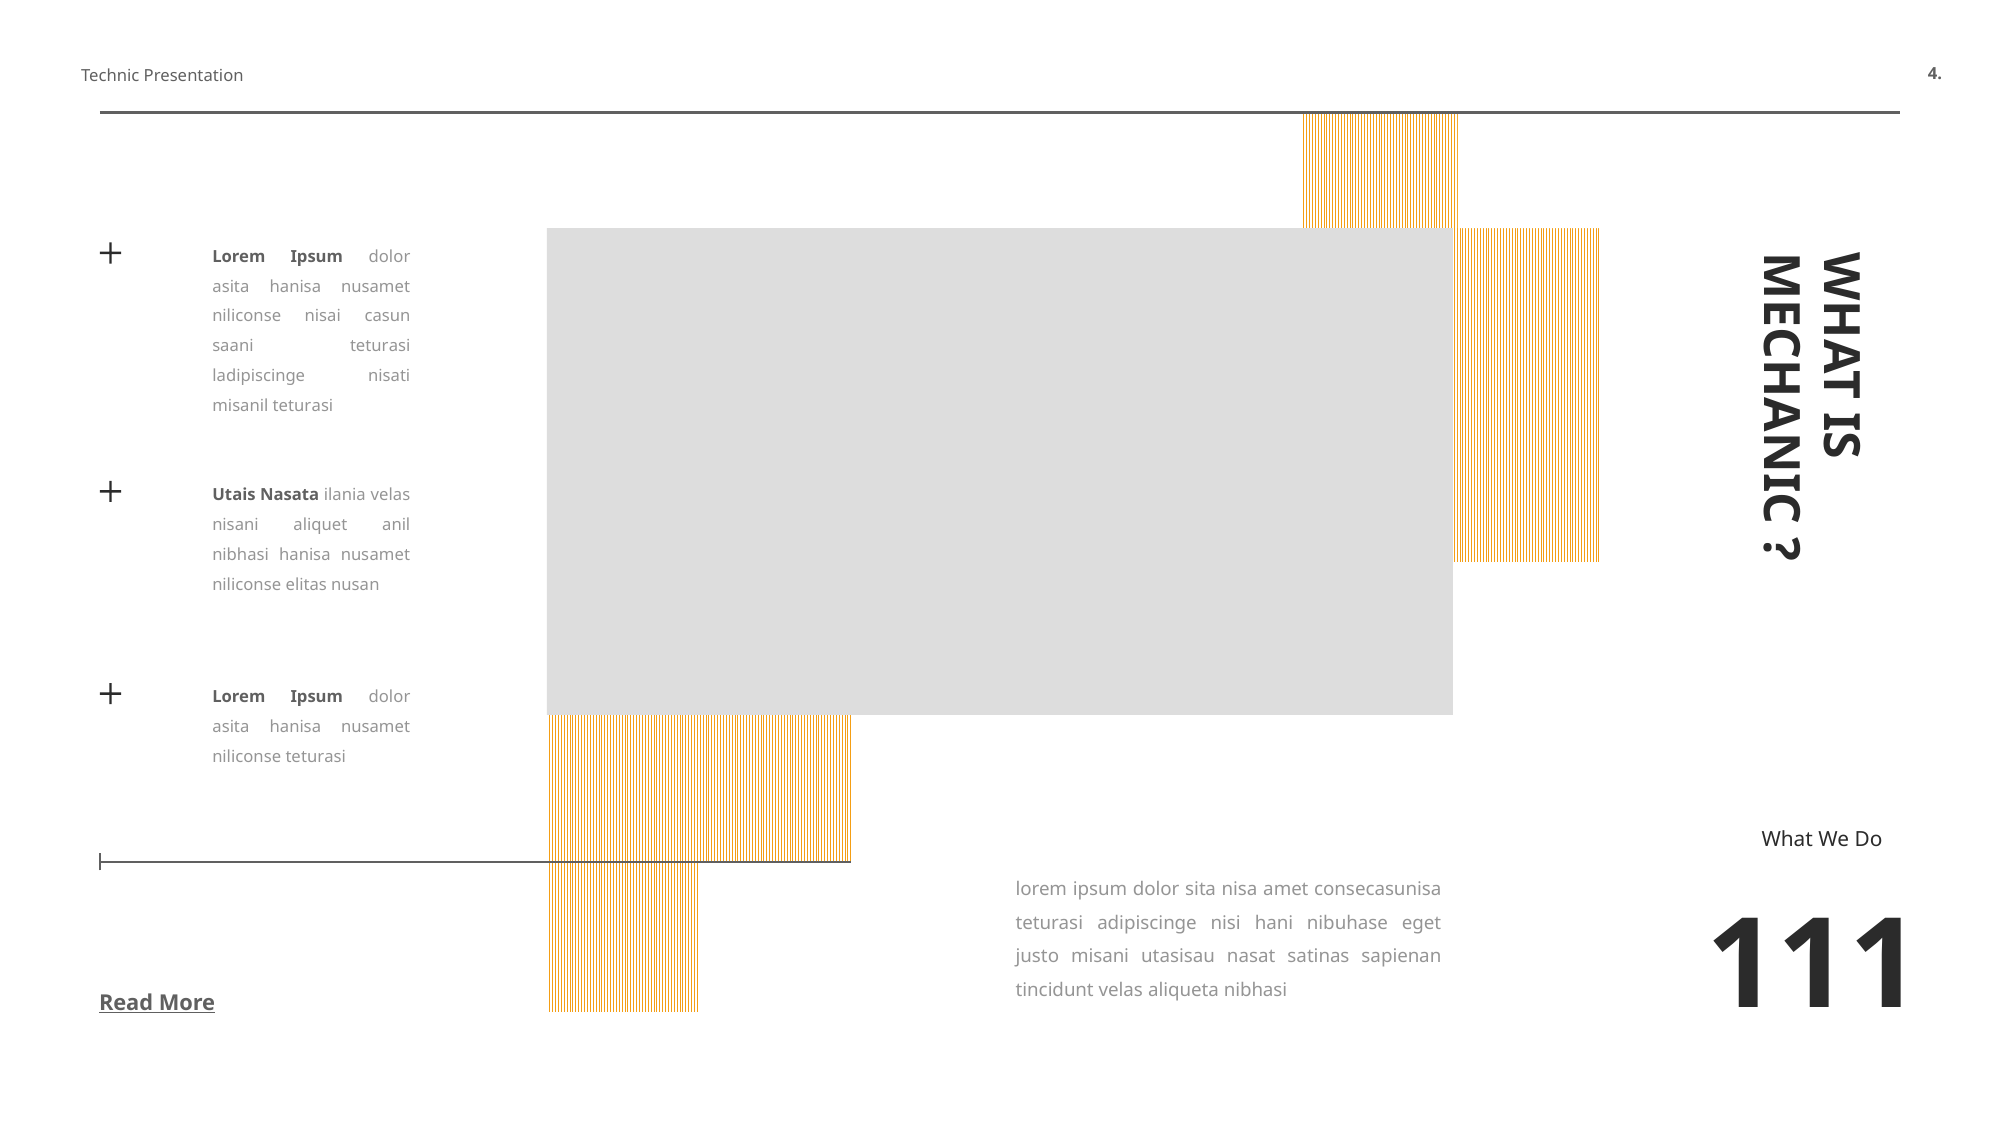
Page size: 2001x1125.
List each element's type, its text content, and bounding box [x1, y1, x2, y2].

text_box lorem ipsum dolor sita nisa amet consecasunisa teturasi adipiscinge nisi hani nibuhase eget justo misani utasisau nasat satinas sapienan tincidunt velas aliqueta nibhasi [1000, 858, 1456, 1008]
text_box Read More [84, 980, 237, 1022]
text_box [99, 682, 122, 705]
picture [546, 228, 1453, 715]
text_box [100, 853, 851, 871]
text_box [99, 241, 122, 265]
text_box WHAT IS MECHANIC ? [1746, 237, 1882, 732]
text_box 4. [1836, 55, 1958, 94]
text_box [1691, 818, 1959, 1043]
text_box [99, 480, 122, 503]
text_box Utais Nasata ilania velas nisani aliquet anil nibhasi hanisa nusamet niliconse elitas nusan [197, 466, 426, 602]
text_box Lorem Ipsum dolor asita hanisa nusamet niliconse teturasi [197, 668, 426, 774]
text_box Technic Presentation [66, 57, 259, 92]
text_box Lorem Ipsum dolor asita hanisa nusamet niliconse nisai casun saani teturasi ladipiscinge nisati misanil teturasi [197, 228, 426, 423]
